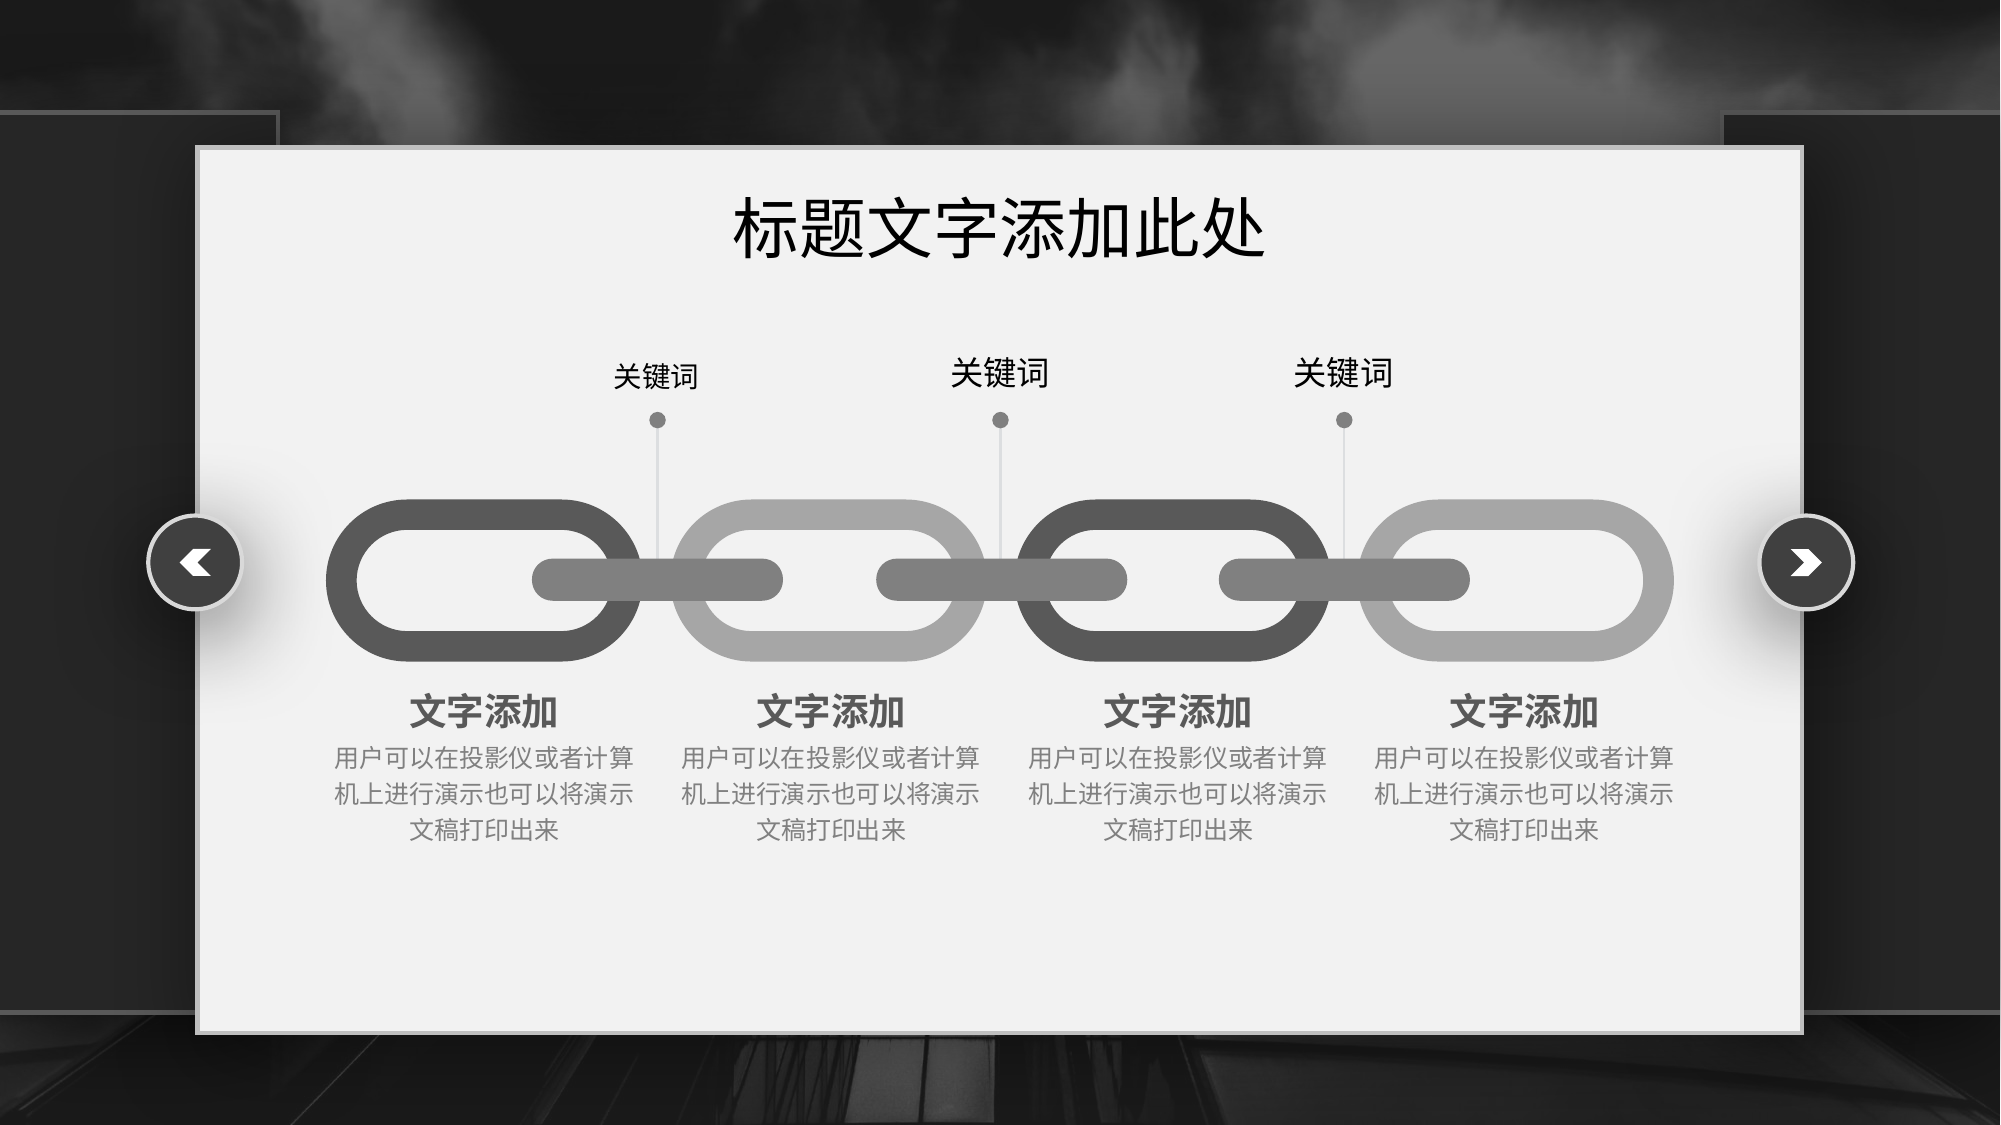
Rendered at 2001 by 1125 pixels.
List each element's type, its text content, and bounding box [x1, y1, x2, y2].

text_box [647, 671, 994, 851]
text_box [1341, 671, 1709, 851]
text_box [300, 671, 647, 851]
text_box 标题文字添加此处 [718, 179, 1282, 274]
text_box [325, 342, 1674, 662]
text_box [994, 671, 1341, 851]
